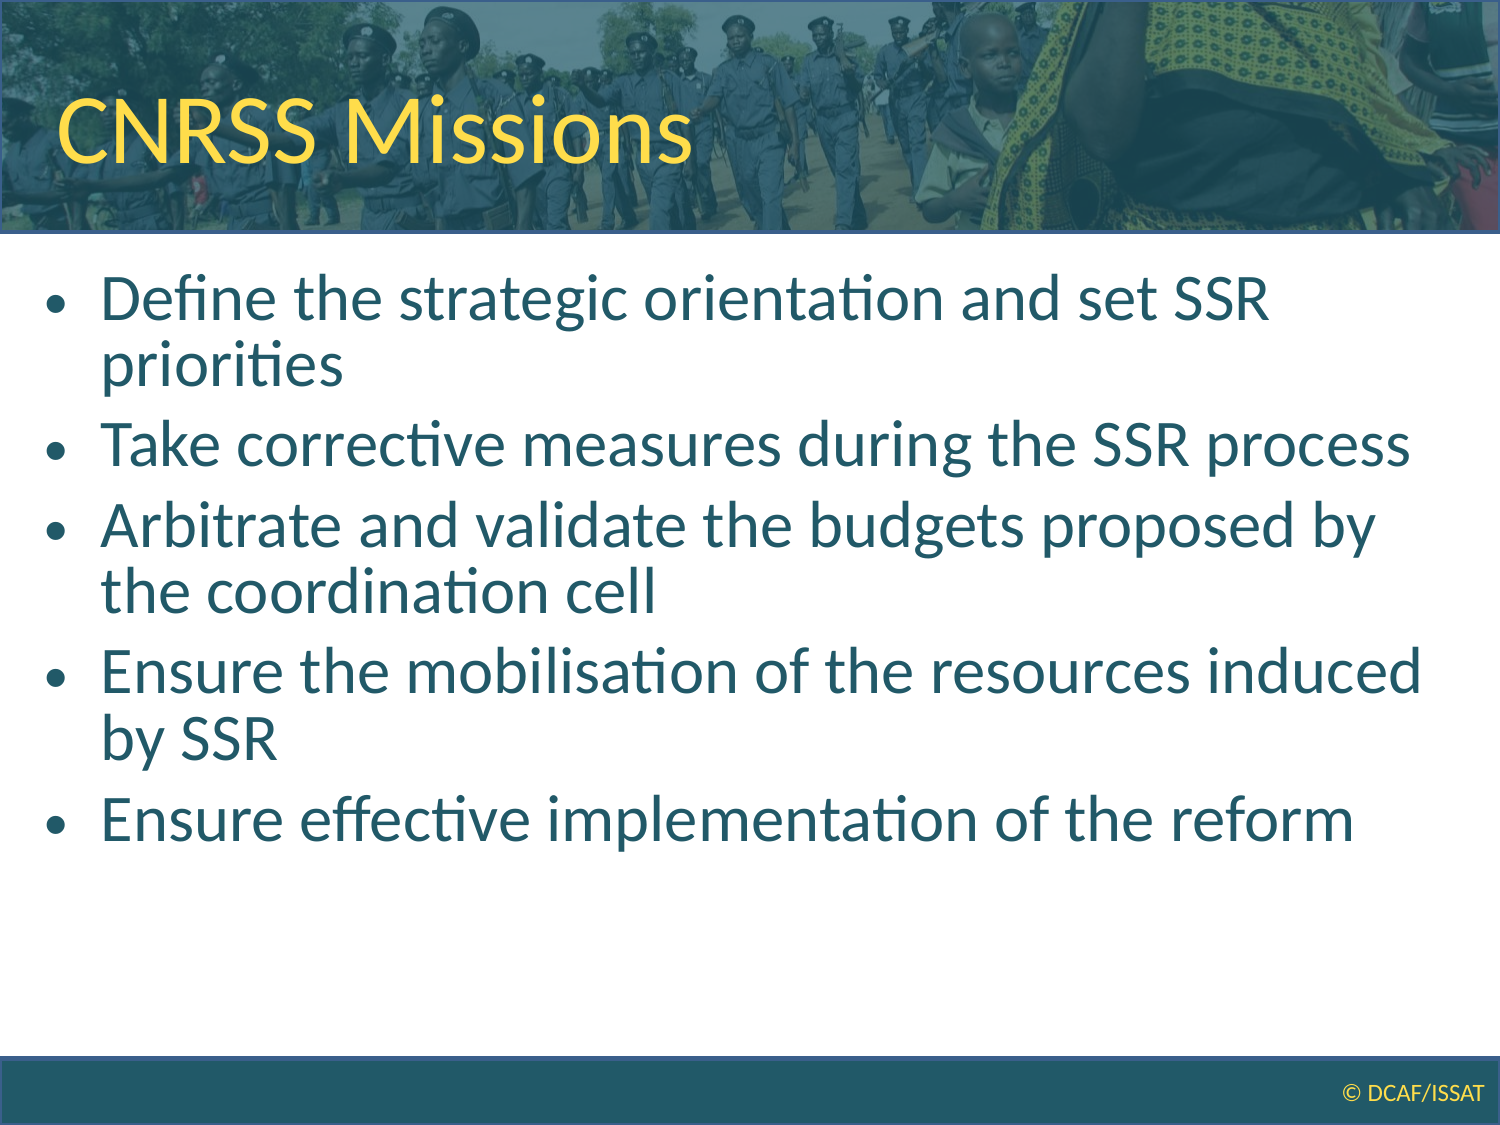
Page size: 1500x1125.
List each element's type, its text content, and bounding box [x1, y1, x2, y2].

title CNRSS Missions [41, 45, 1459, 233]
list Define the strategic orientation and set SSR priorities Take corrective measures during the SSR process Arbitrate and validate the budgets proposed by the coordination cell Ensure the mobilisation of the resources induced by SSR Ensure effective implementation of the reform [29, 262, 1459, 1024]
